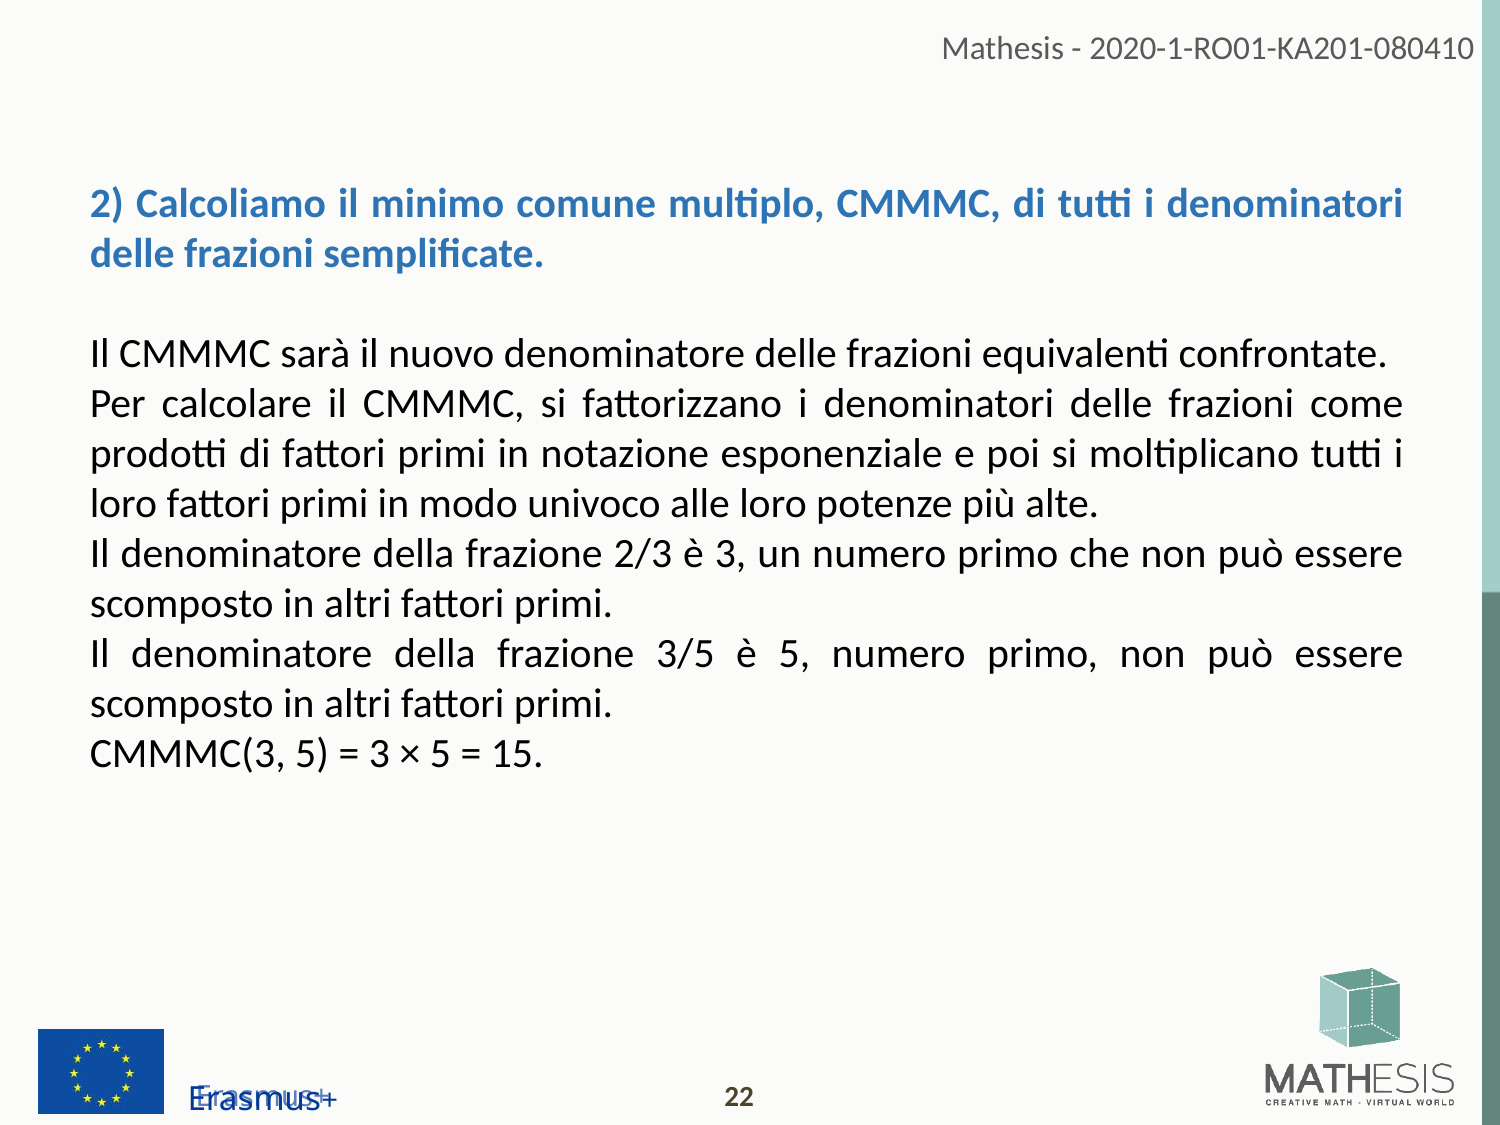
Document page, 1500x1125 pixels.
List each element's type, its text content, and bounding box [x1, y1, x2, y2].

list 2) Calcoliamo il minimo comune multiplo, CMMMC, di tutti i denominatori delle frazioni semplificate. Il CMMMC sarà il nuovo denominatore delle frazioni equivalenti confrontate. Per calcolare il CMMMC, si fattorizzano i denominatori delle frazioni come prodotti di fattori primi in notazione esponenziale e poi si moltiplicano tutti i loro fattori primi in modo univoco alle loro potenze più alte. Il denominatore della frazione 2/3 è 3, un numero primo che non può essere scomposto in altri fattori primi. Il denominatore della frazione 3/5 è 5, numero primo, non può essere scomposto in altri fattori primi. CMMMC(3, 5) = 3 × 5 = 15. [75, 168, 1425, 911]
picture [38, 1029, 164, 1114]
